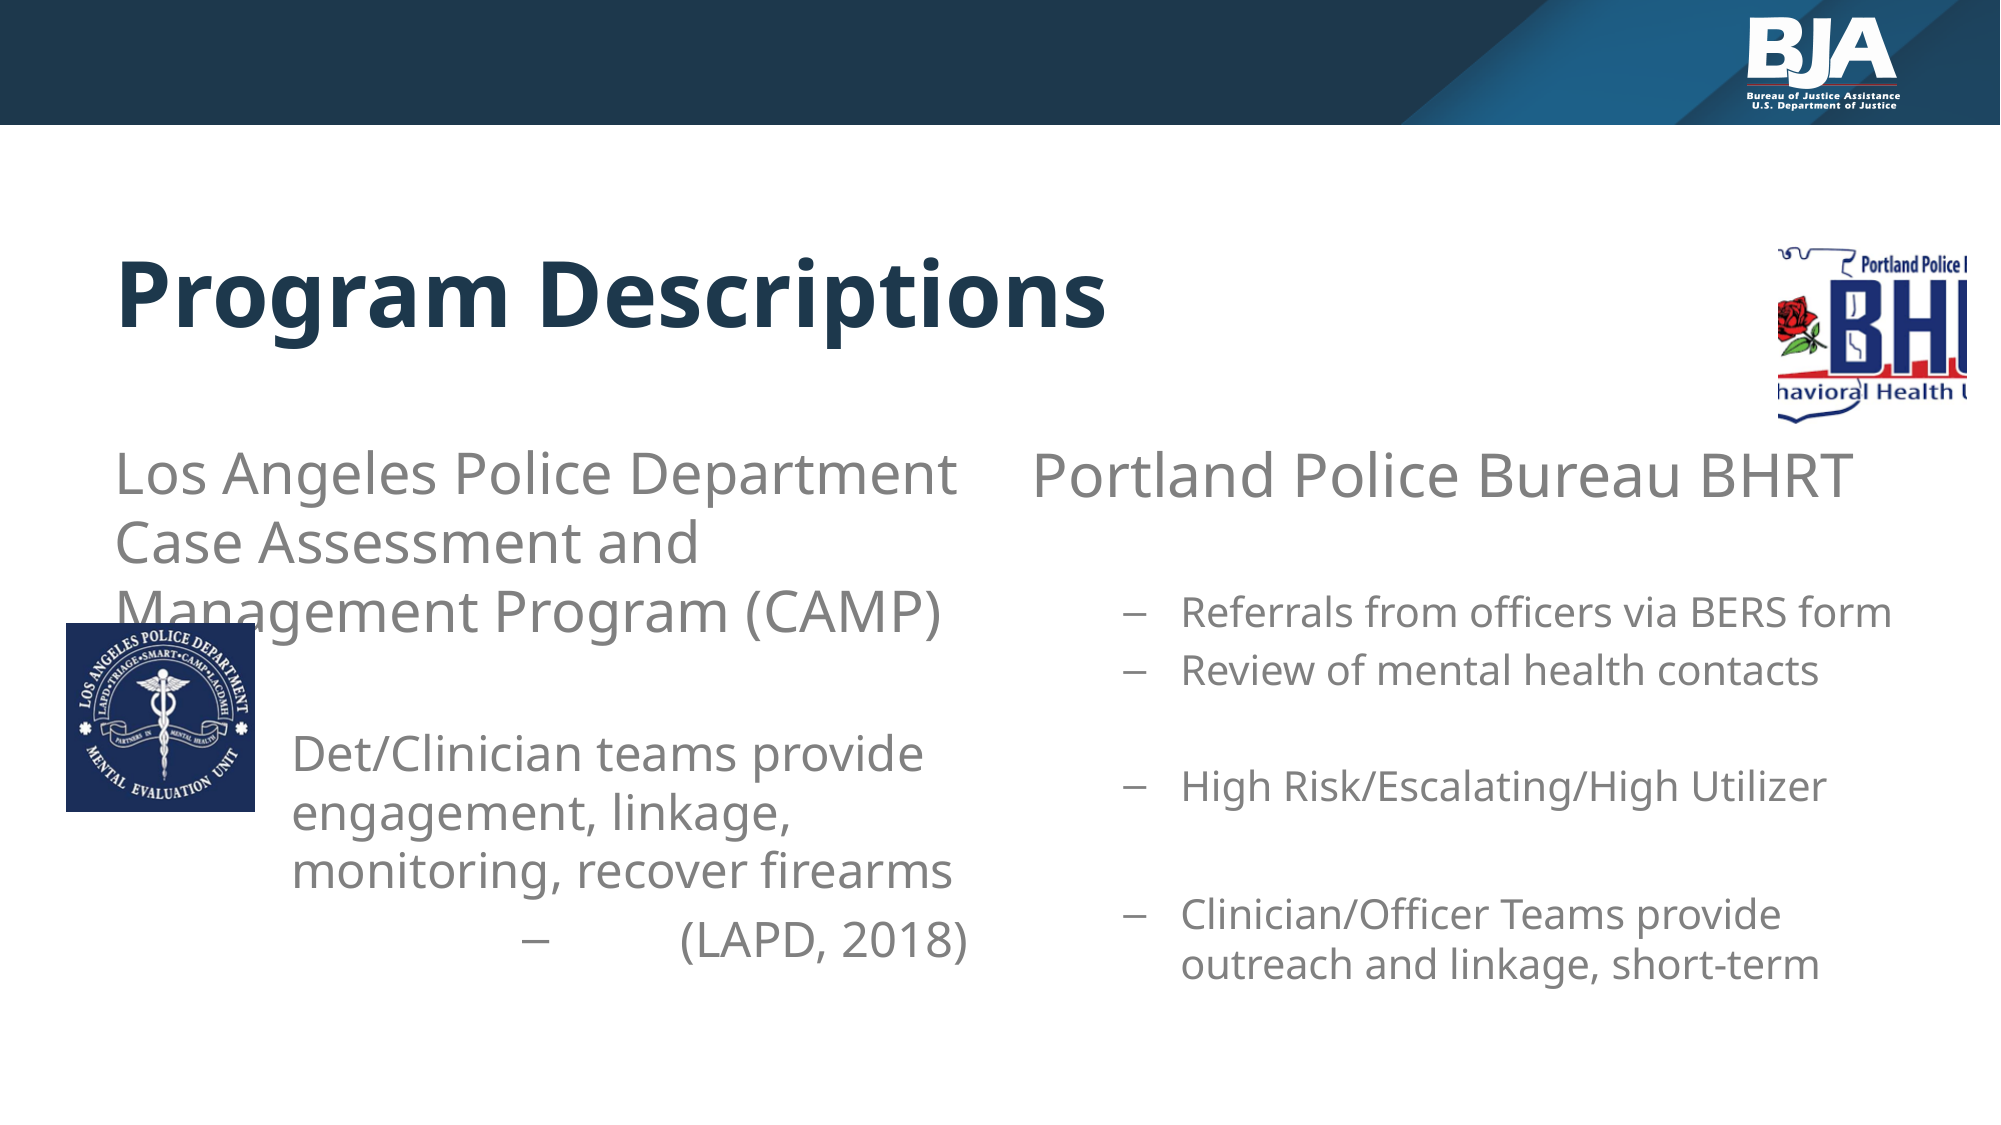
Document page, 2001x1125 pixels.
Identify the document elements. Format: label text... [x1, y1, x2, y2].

list Los Angeles Police Department Case Assessment and Management Program (CAMP) Det/Clinician teams provide engagement, linkage, monitoring, recover firearms (LAPD, 2018) [99, 429, 984, 1005]
picture [1778, 240, 1967, 430]
title Program Descriptions [99, 196, 1900, 384]
picture [66, 622, 255, 812]
list Portland Police Bureau BHRT Referrals from officers via BERS form Review of mental health contacts High Risk/Escalating/High Utilizer Clinician/Officer Teams provide outreach and linkage, short-term [1016, 429, 1934, 1005]
picture [0, 0, 2000, 125]
